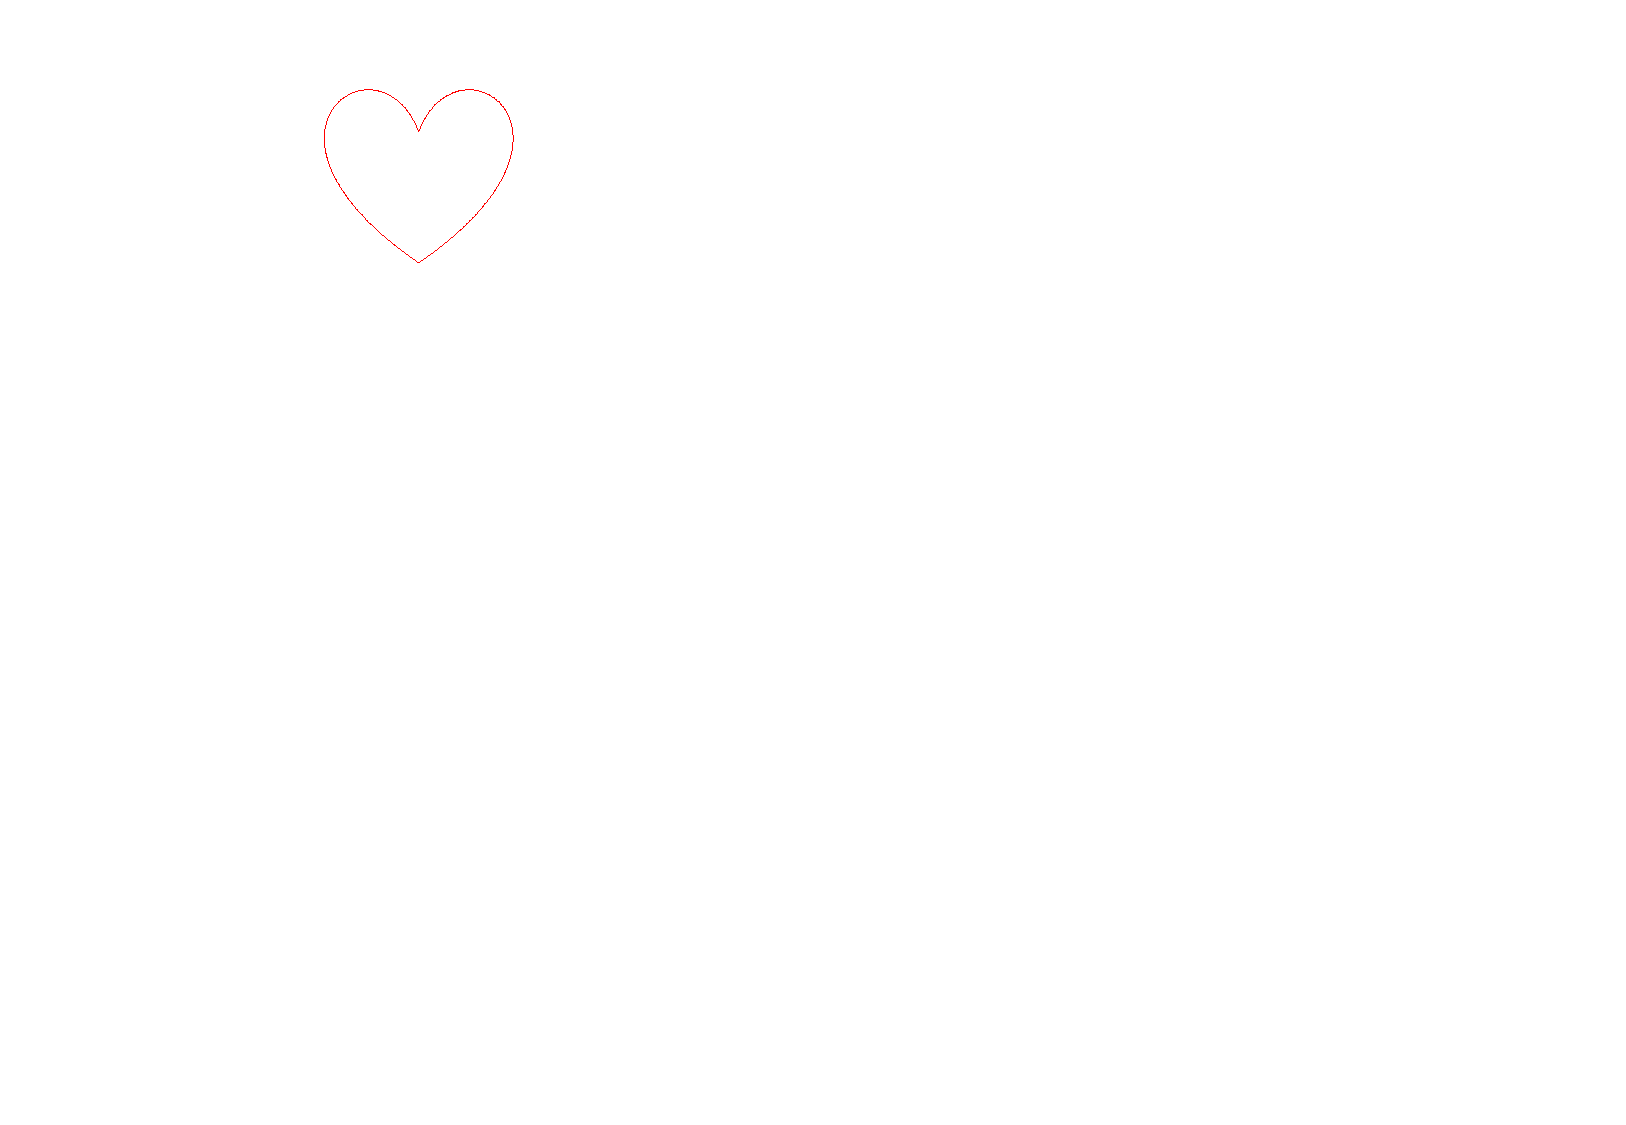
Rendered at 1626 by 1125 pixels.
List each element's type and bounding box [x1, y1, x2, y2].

text_box [324, 89, 514, 263]
